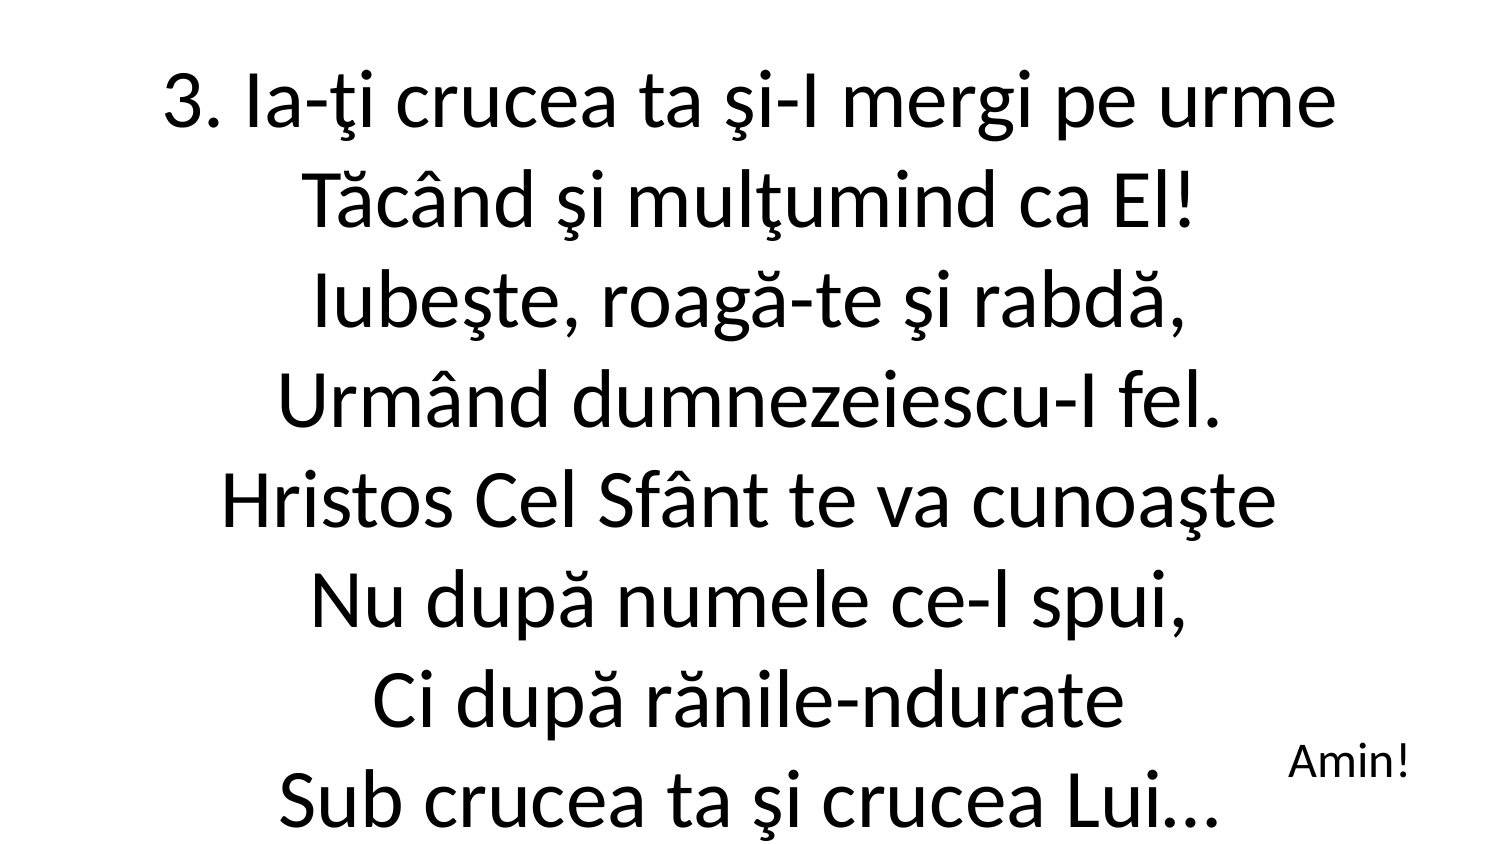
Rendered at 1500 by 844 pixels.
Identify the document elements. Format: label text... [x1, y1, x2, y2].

text_box 3. Ia-ţi crucea ta şi-I mergi pe urme Tăcând şi mulţumind ca El! Iubeşte, roagă-te şi rabdă, Urmând dumnezeiescu-I fel. Hristos Cel Sfânt te va cunoaşte Nu după numele ce-l spui, Ci după rănile-ndurate Sub crucea ta şi crucea Lui… [146, 0, 1354, 844]
text_box Amin! [1273, 674, 1427, 795]
